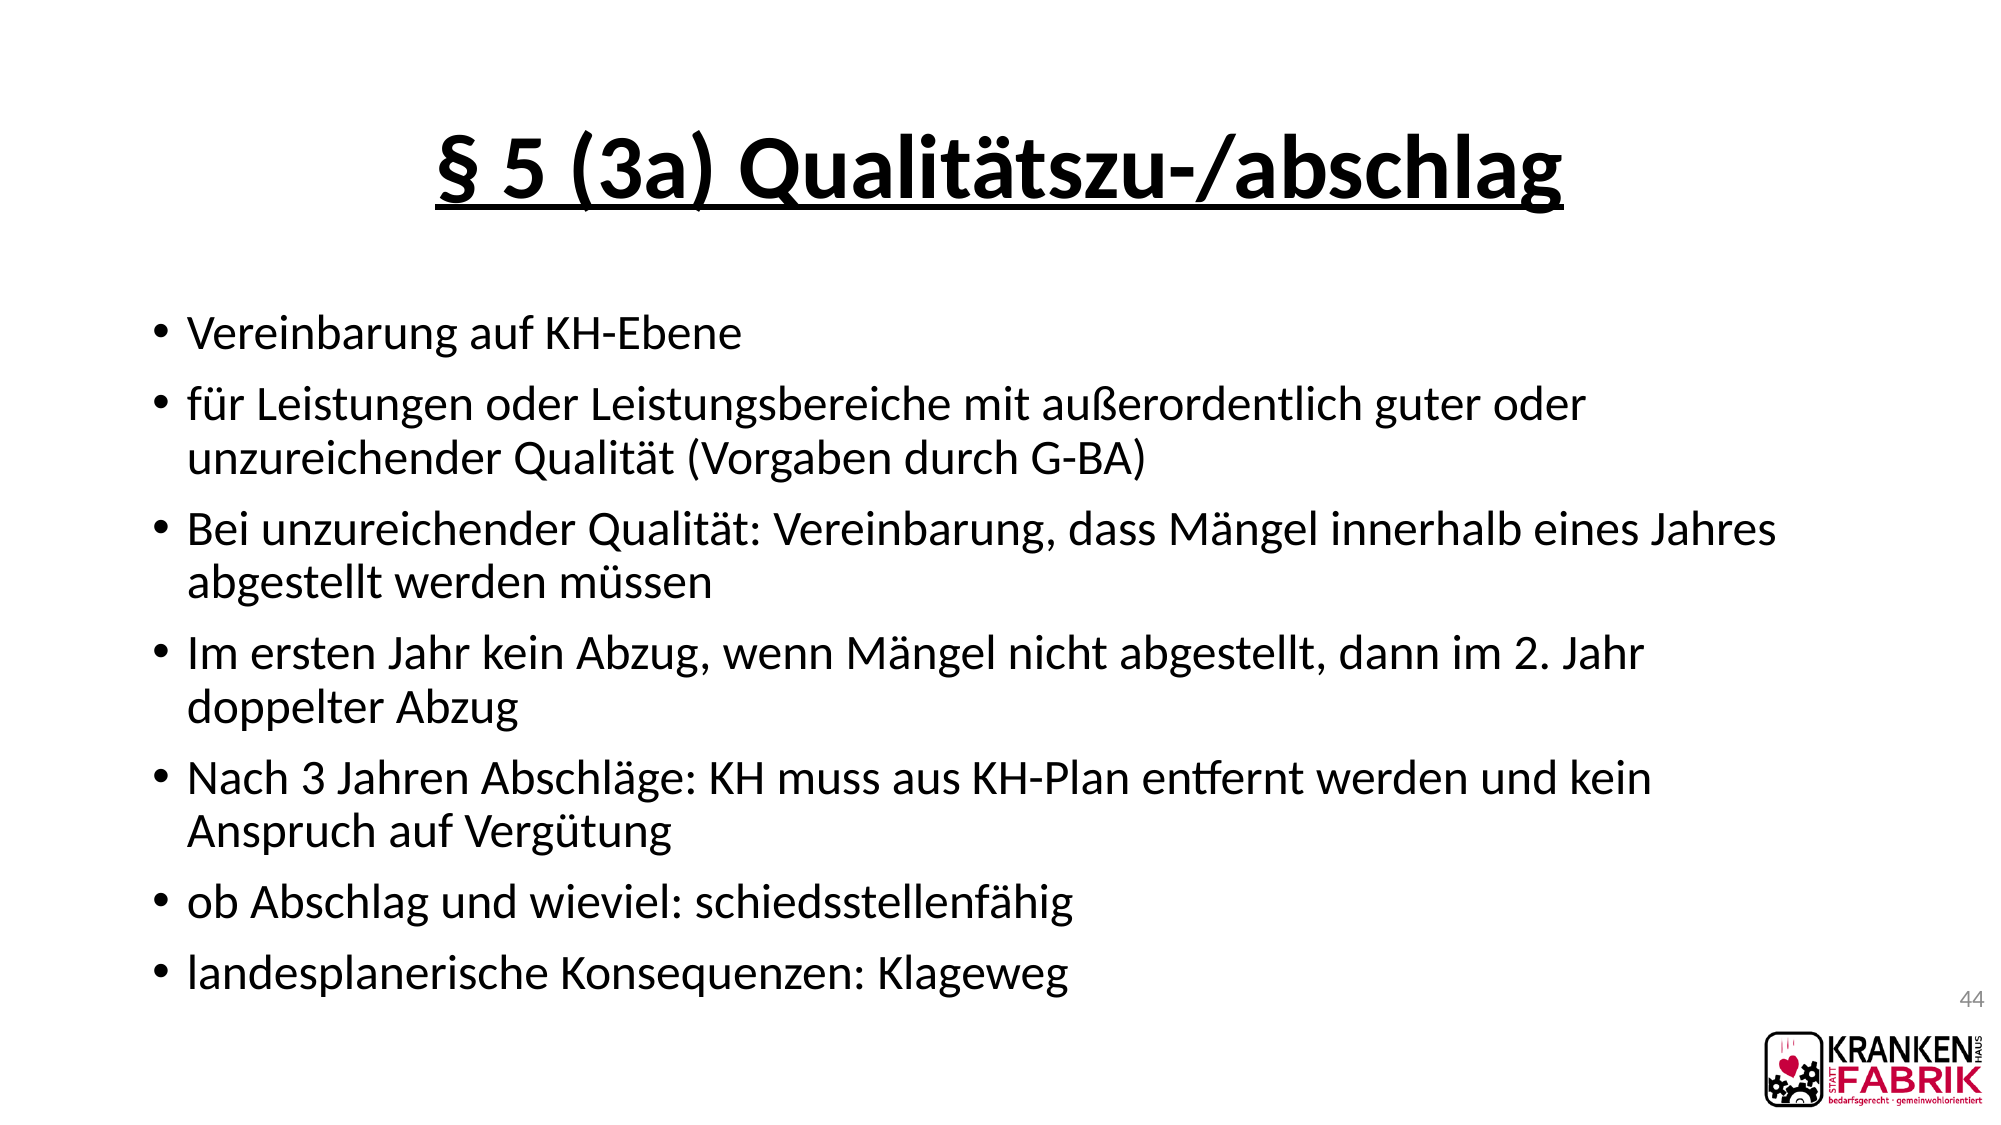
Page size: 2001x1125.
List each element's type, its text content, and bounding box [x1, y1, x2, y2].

title § 5 (3a) Qualitätszu-/abschlag [137, 59, 1863, 278]
picture [1746, 1028, 2000, 1125]
slide_number 44 [1550, 968, 2000, 1028]
list Vereinbarung auf KH-Ebene für Leistungen oder Leistungsbereiche mit außerordentlich guter oder unzureichender Qualität (Vorgaben durch G-BA) Bei unzureichender Qualität: Vereinbarung, dass Mängel innerhalb eines Jahres abgestellt werden müssen Im ersten Jahr kein Abzug, wenn Mängel nicht abgestellt, dann im 2. Jahr doppelter Abzug Nach 3 Jahren Abschläge: KH muss aus KH-Plan entfernt werden und kein Anspruch auf Vergütung ob Abschlag und wieviel: schiedsstellenfähig landesplanerische Konsequenzen: Klageweg [137, 299, 1863, 1014]
